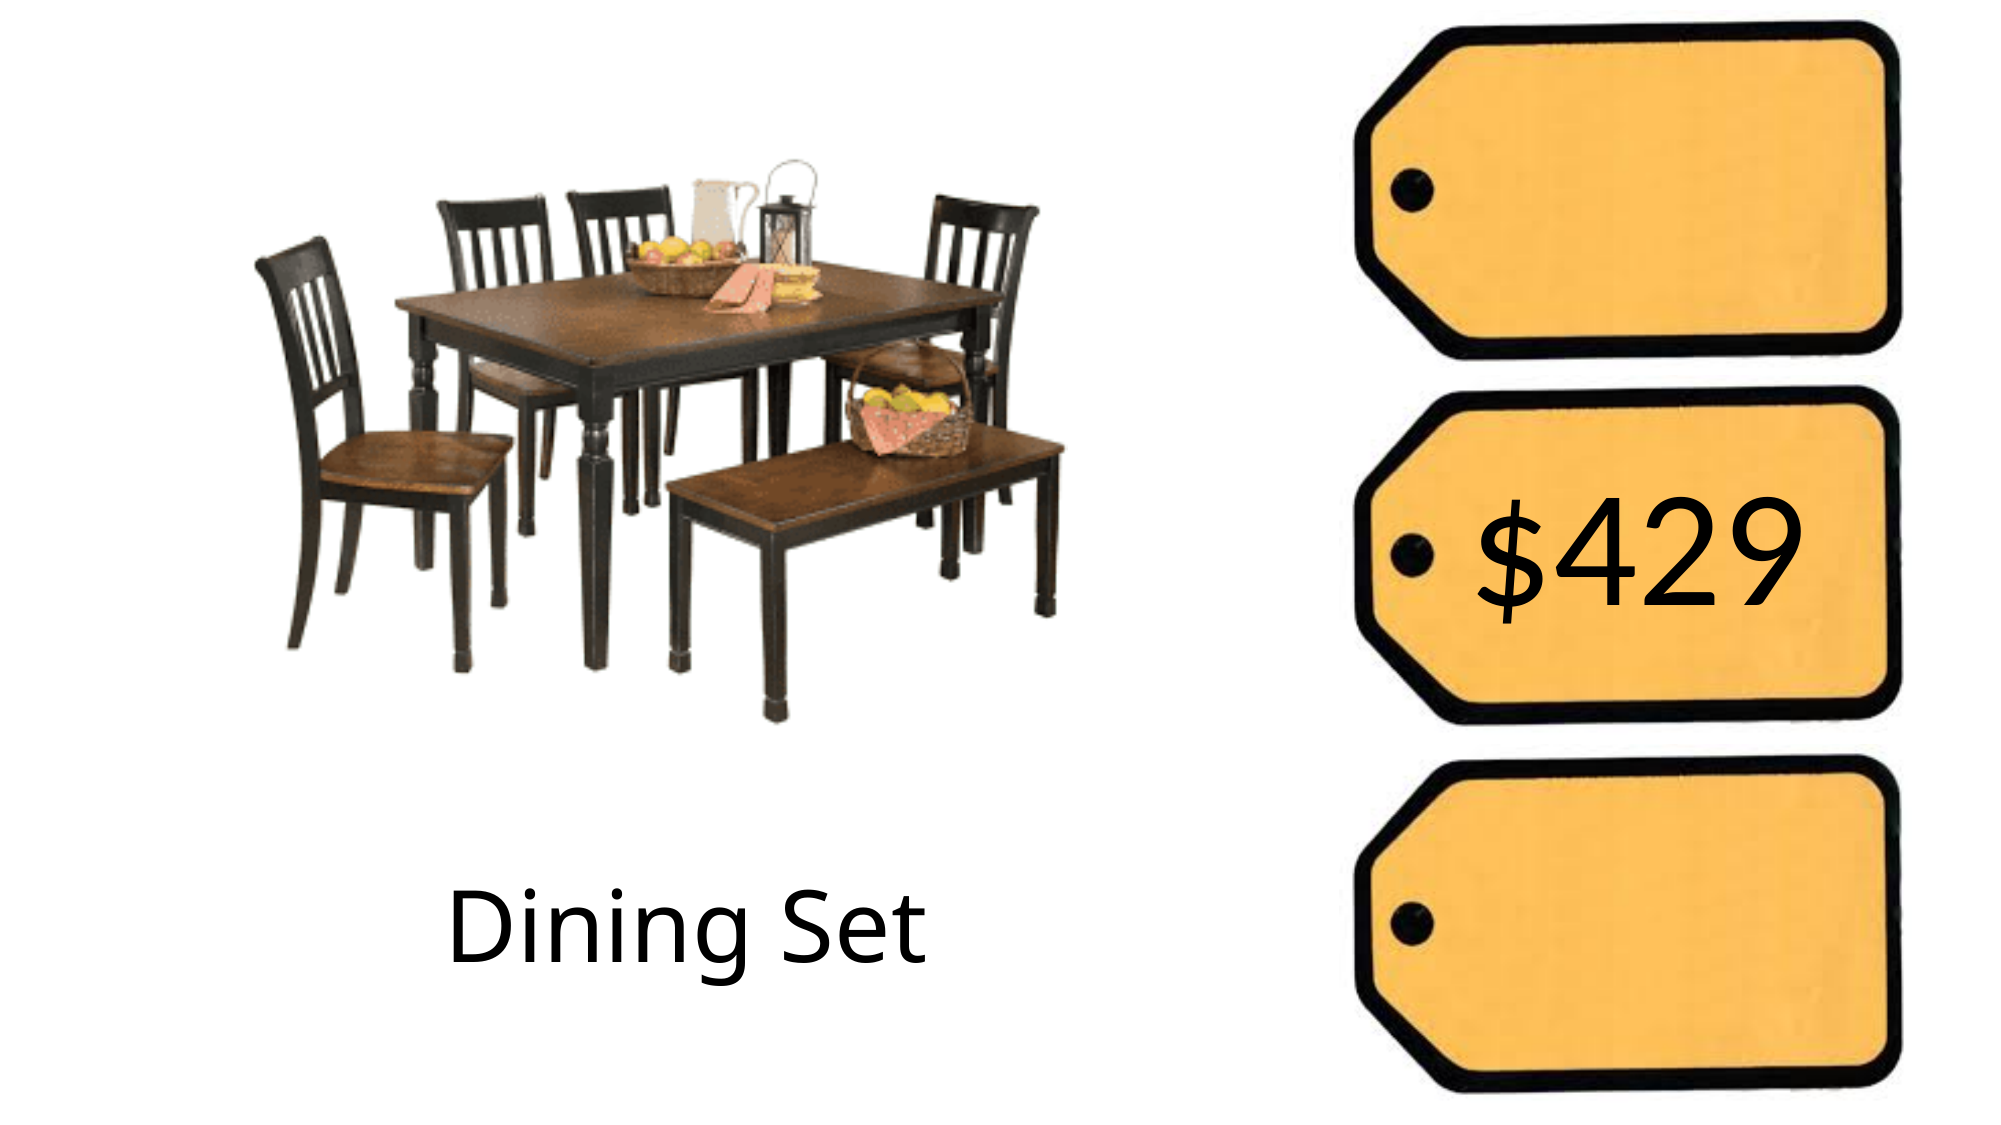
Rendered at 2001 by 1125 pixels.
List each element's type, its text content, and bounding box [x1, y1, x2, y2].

picture [253, 141, 1068, 745]
picture [1339, 375, 1912, 735]
picture [1339, 10, 1912, 370]
picture [1339, 744, 1912, 1104]
text_box Dining Set [115, 855, 1283, 991]
